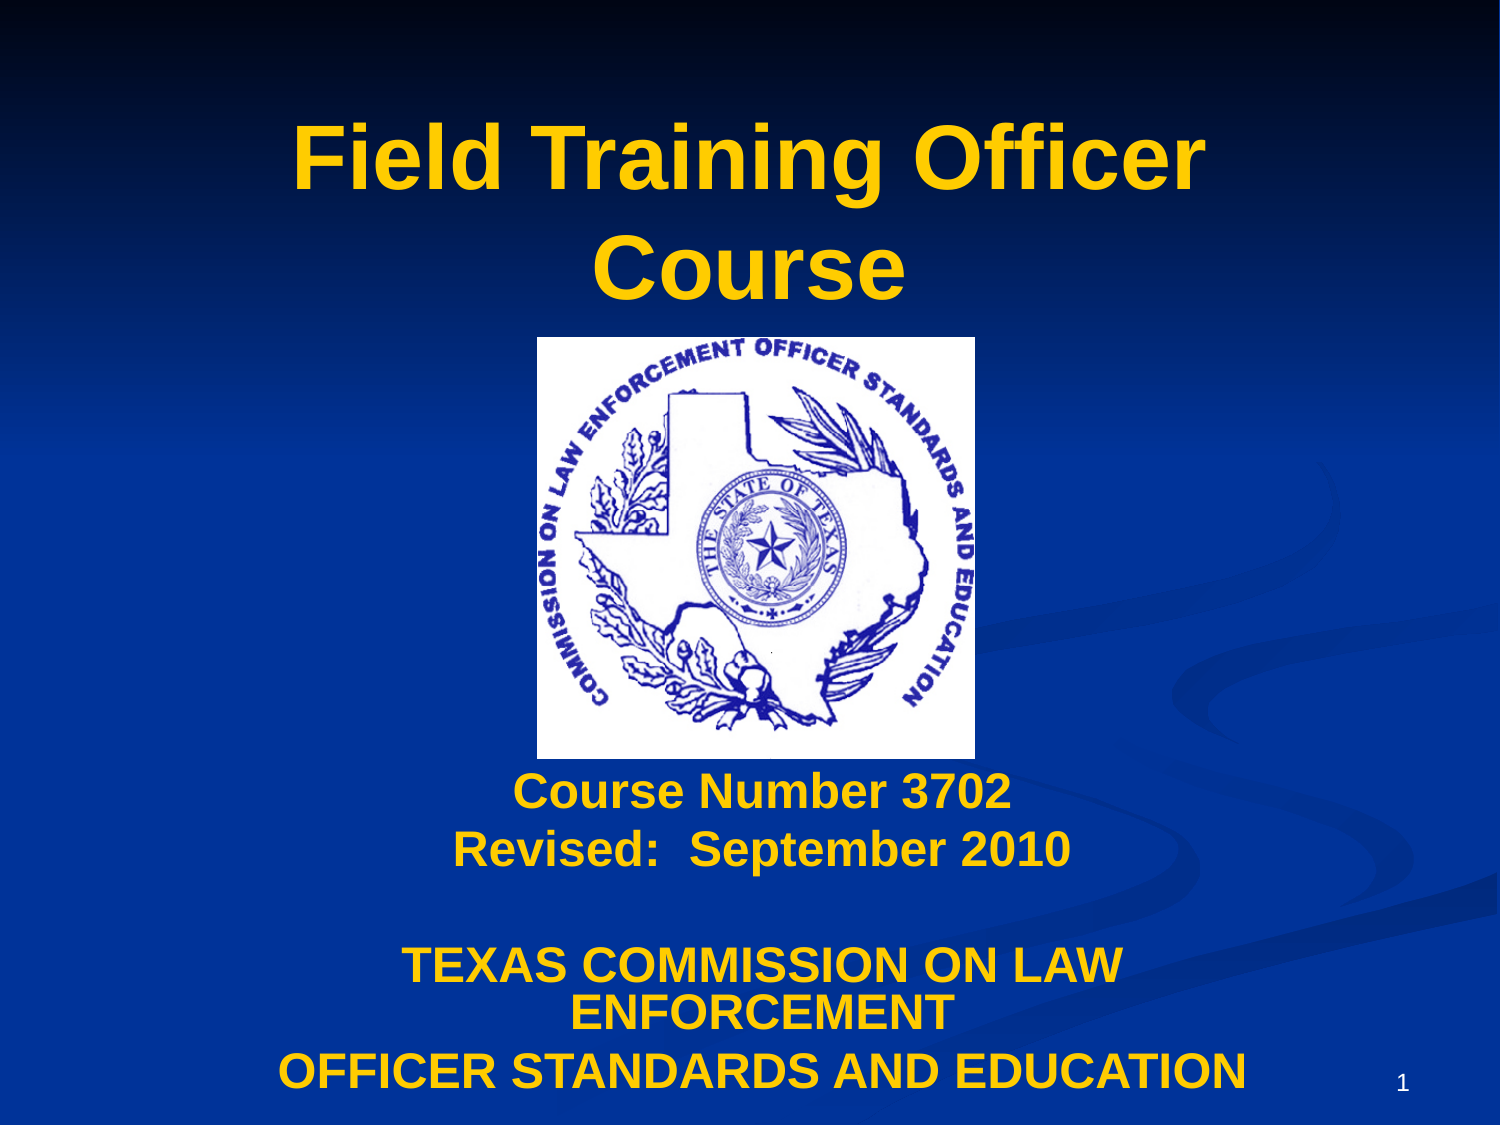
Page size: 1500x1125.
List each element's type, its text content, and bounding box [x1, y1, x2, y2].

title Field Training Officer Course [112, 49, 1388, 366]
picture [537, 337, 976, 759]
subtitle Course Number 3702 Revised: September 2010 TEXAS COMMISSION ON LAW ENFORCEMENT OFFICER STANDARDS AND EDUCATION [237, 762, 1288, 1051]
slide_number 1 [1074, 1025, 1426, 1105]
